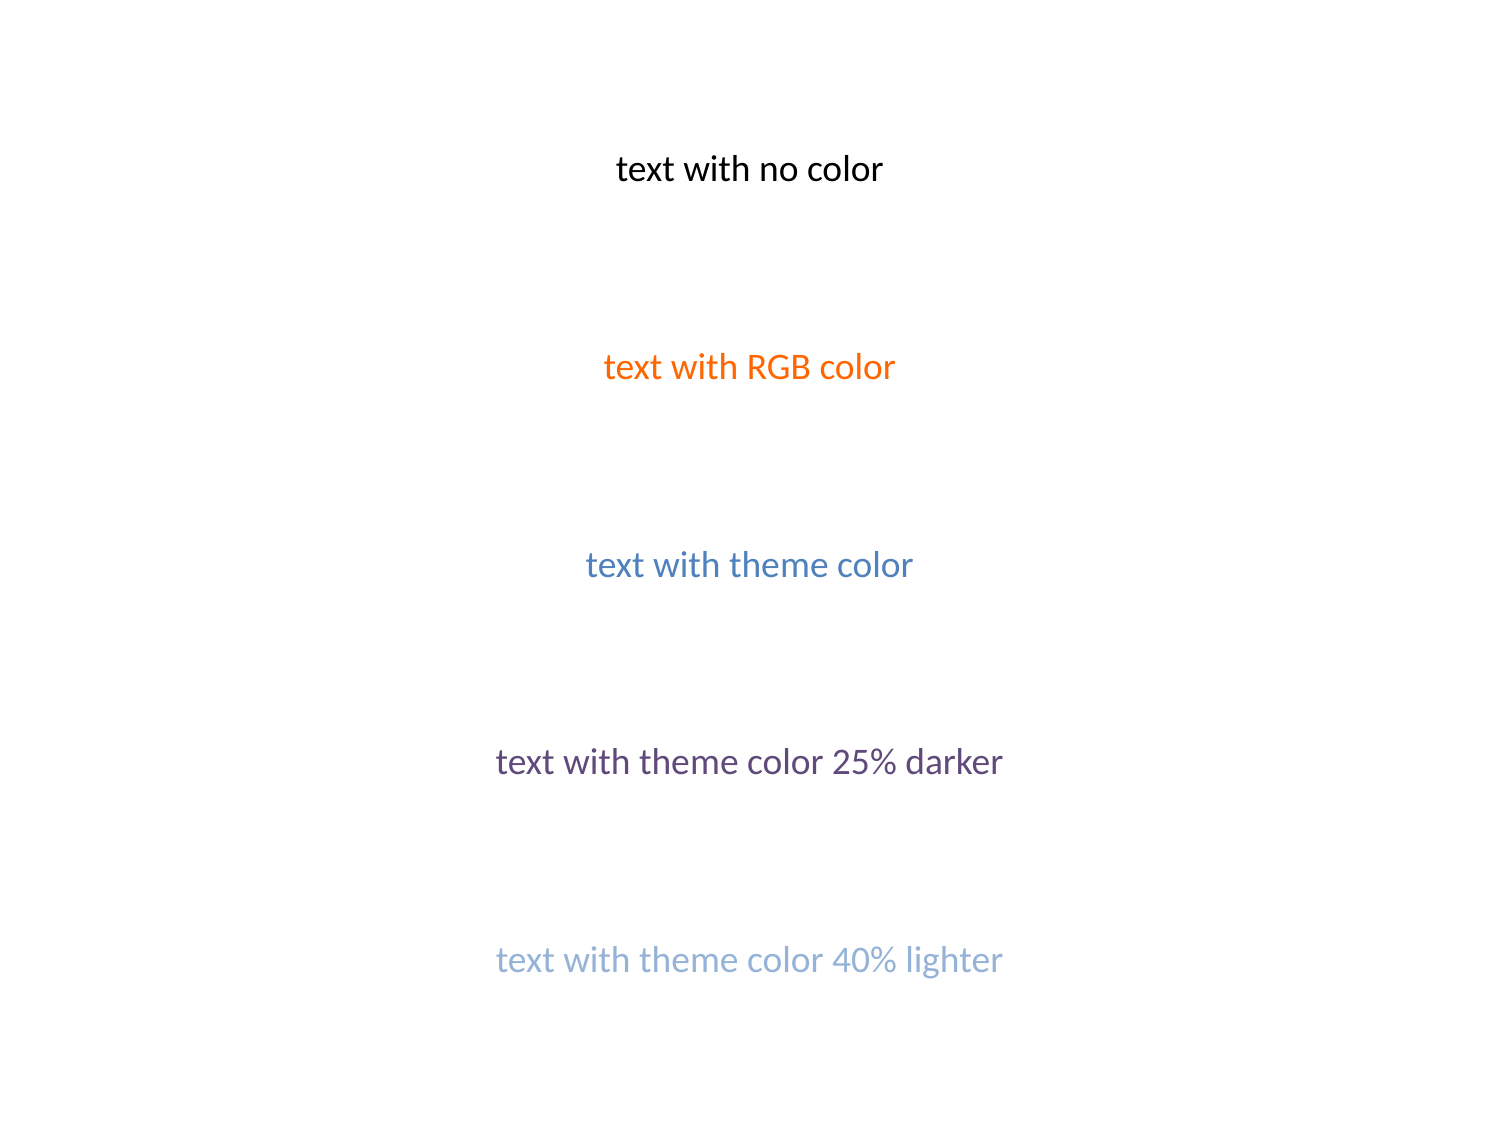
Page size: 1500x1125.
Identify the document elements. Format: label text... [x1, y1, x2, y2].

text_box text with no color [601, 136, 899, 197]
text_box text with theme color 25% darker [480, 729, 1019, 790]
text_box text with theme color 40% lighter [481, 927, 1019, 988]
text_box text with theme color [570, 532, 929, 592]
text_box text with RGB color [588, 334, 912, 395]
